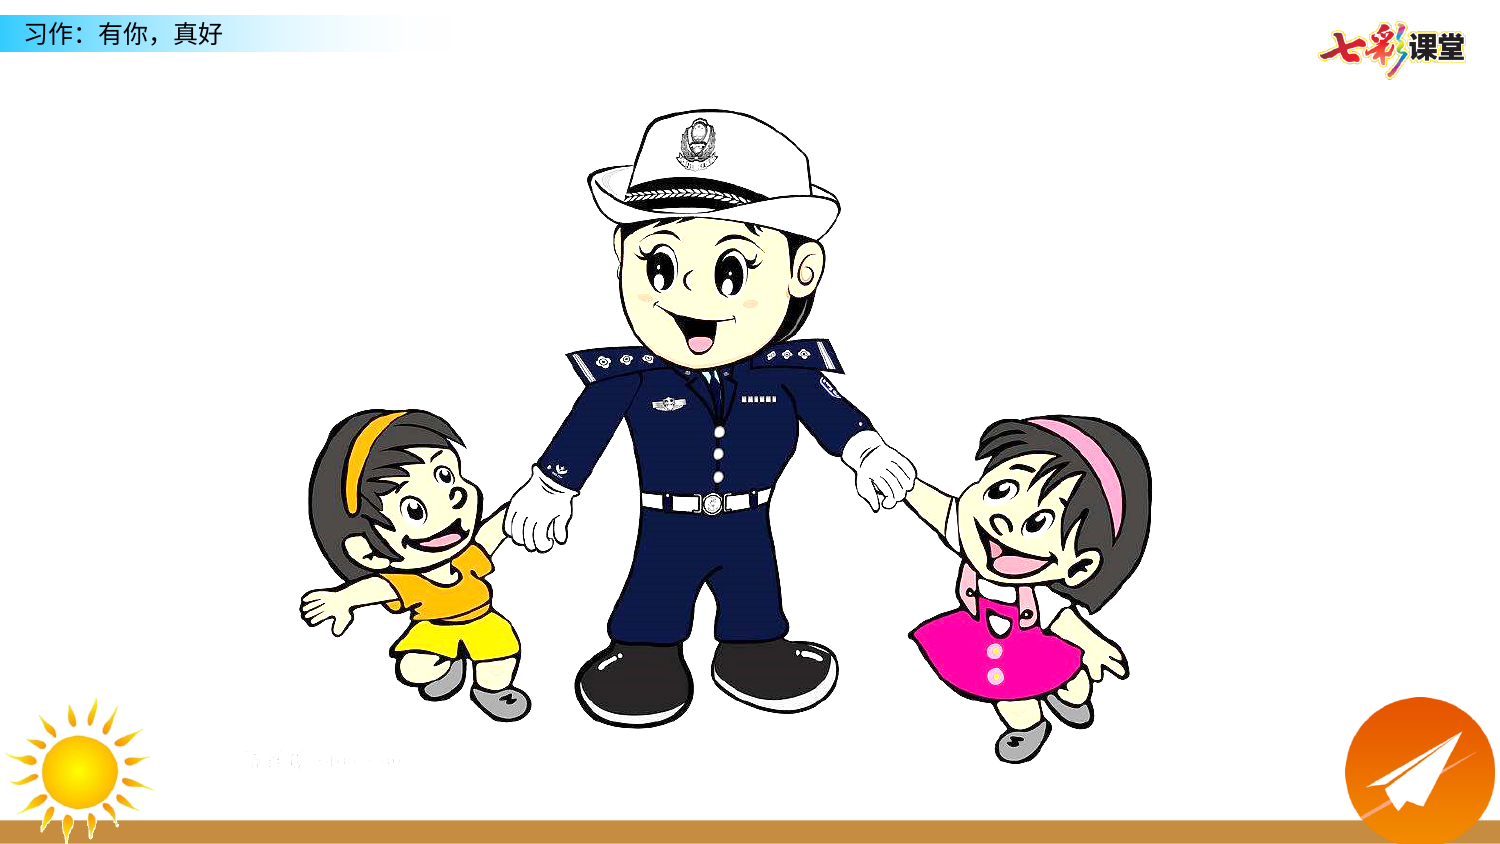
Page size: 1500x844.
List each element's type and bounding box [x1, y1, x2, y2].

picture [1316, 20, 1468, 80]
picture [1345, 697, 1495, 844]
picture [226, 91, 1204, 783]
picture [5, 697, 155, 844]
